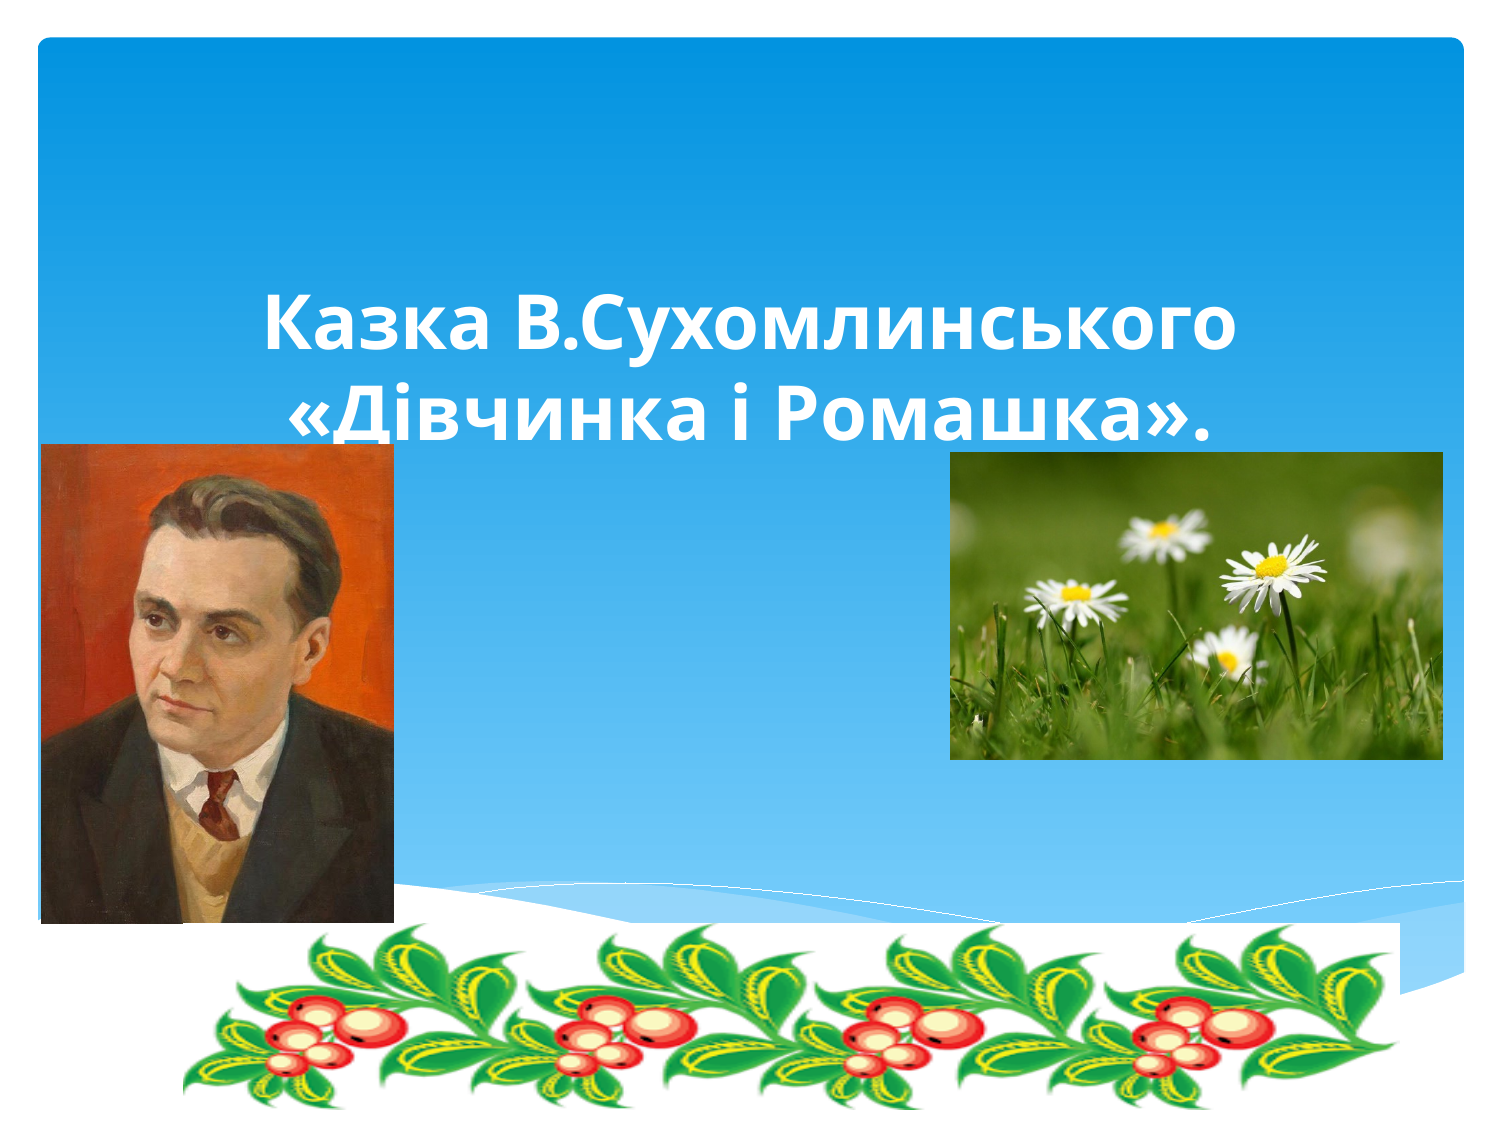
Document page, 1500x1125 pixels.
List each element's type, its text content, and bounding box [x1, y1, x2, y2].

picture [40, 444, 1400, 1111]
title Казка В.Сухомлинського «Дівчинка і Ромашка». [112, 262, 1388, 555]
picture [950, 452, 1443, 760]
